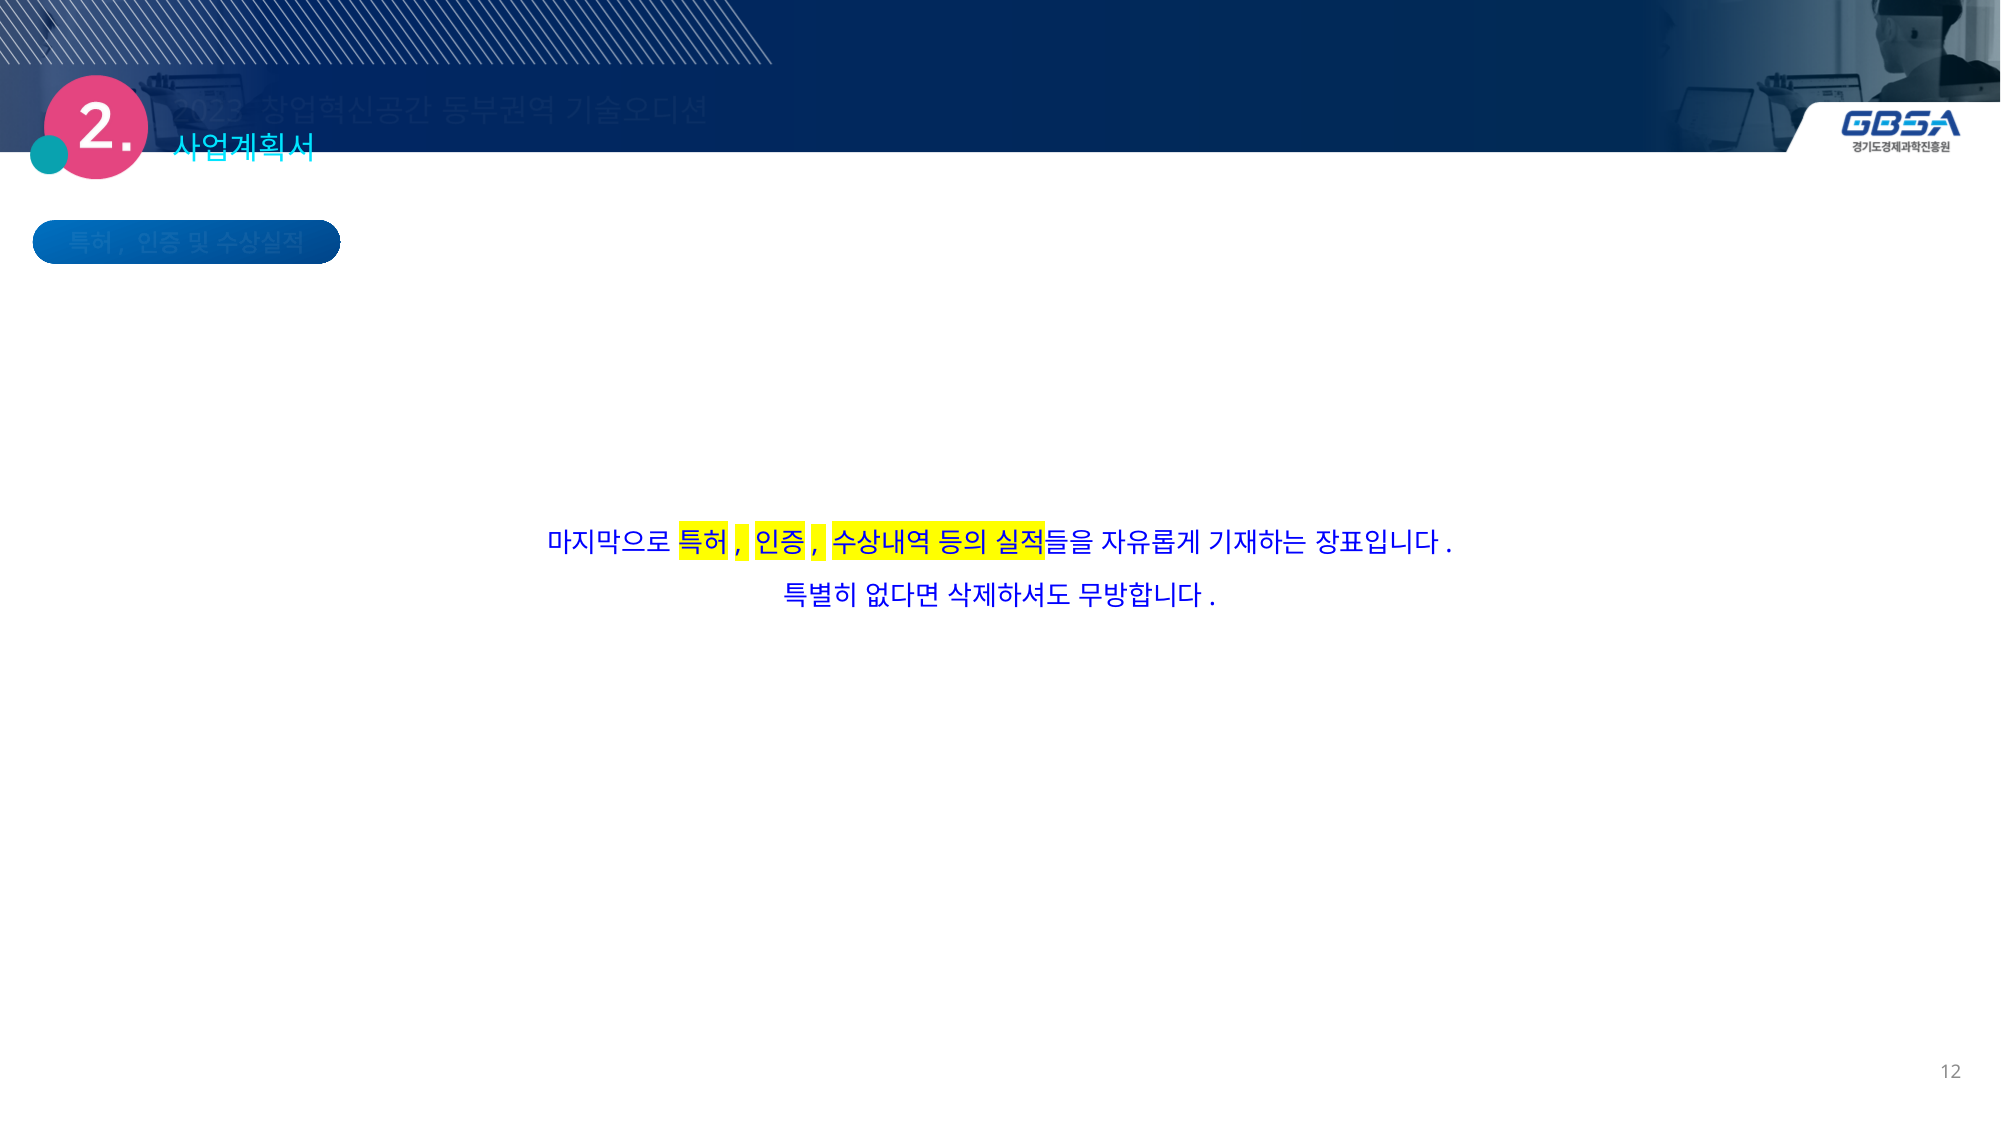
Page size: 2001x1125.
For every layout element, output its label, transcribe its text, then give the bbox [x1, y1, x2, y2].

text_box 2023 창업혁신공간 동부권역 기술오디션 사업계획서 [157, 83, 868, 173]
text_box 특허, 인증 및 수상실적 [32, 220, 341, 264]
text_box 마지막으로 특허, 인증, 수상내역 등의 실적들을 자유롭게 기재하는 장표입니다. 특별히 없다면 삭제하셔도 무방합니다. [459, 508, 1541, 619]
picture [0, 0, 2001, 1125]
slide_number 12 [1782, 1042, 1977, 1103]
